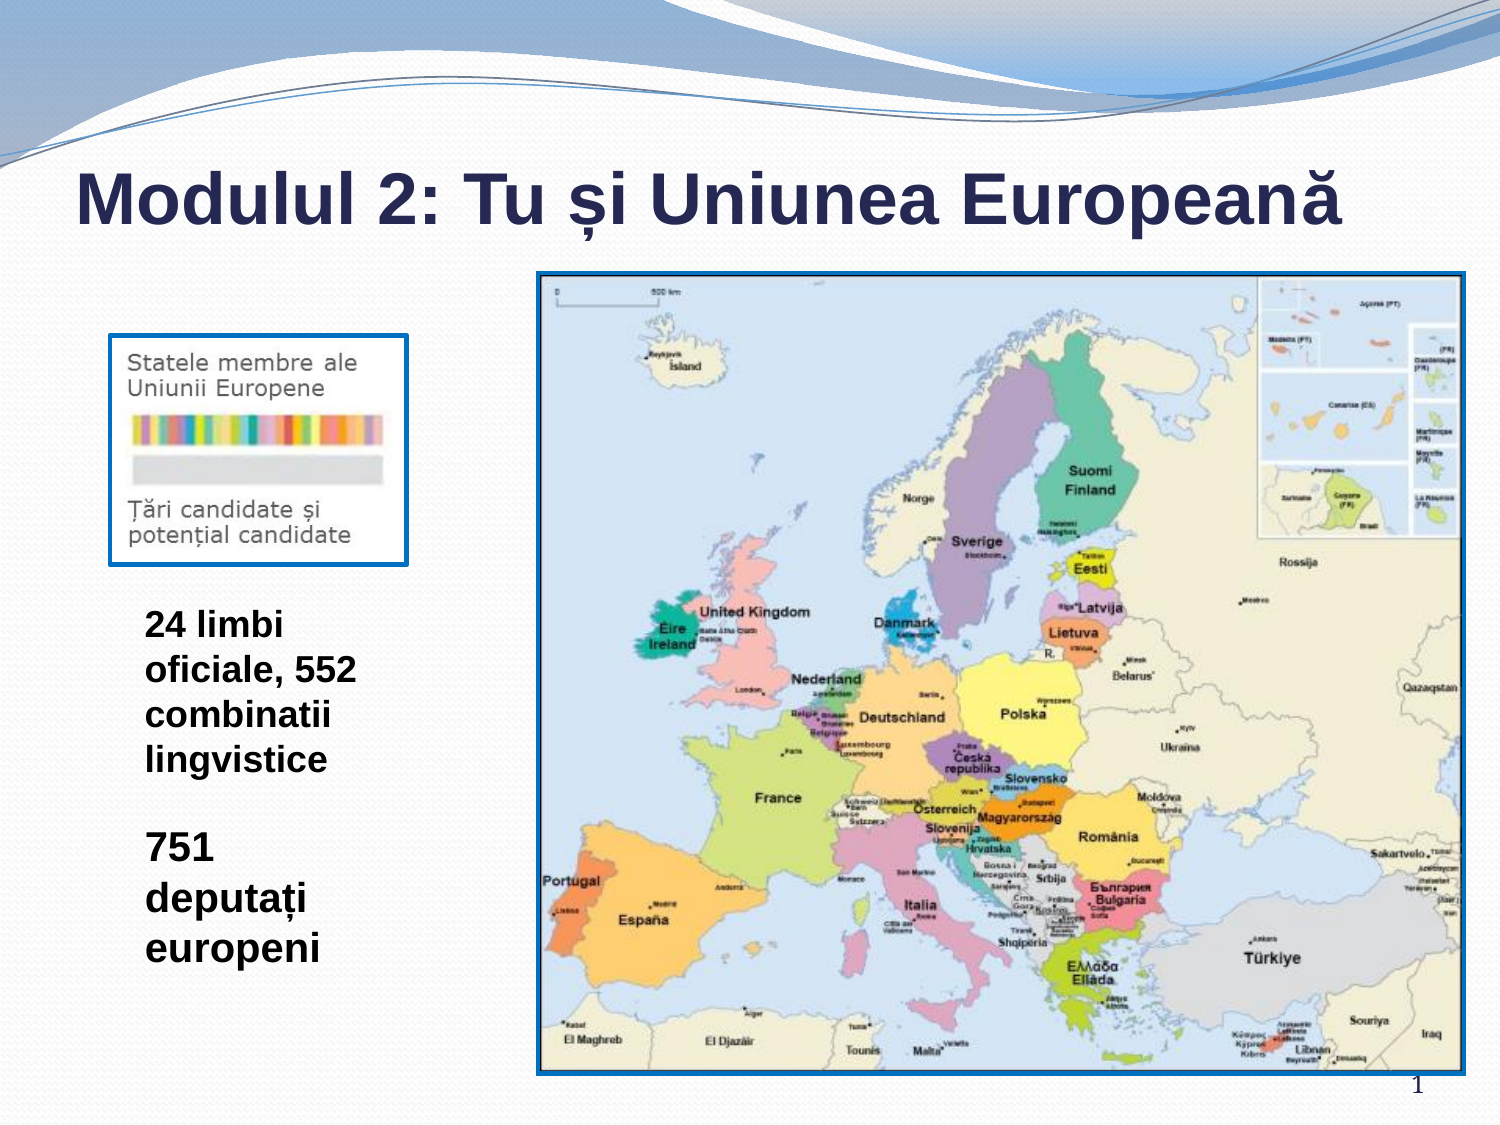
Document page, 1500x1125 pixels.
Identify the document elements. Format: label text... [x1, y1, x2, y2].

picture [539, 274, 1462, 1072]
text_box 24 limbi oficiale, 552 combinatii lingvistice [129, 592, 423, 788]
title Modulul 2: Tu și Uniunea Europeană [75, 115, 1462, 268]
text_box 751 deputați europeni [130, 812, 387, 978]
slide_number 1 [1299, 1085, 1425, 1103]
picture [111, 337, 405, 563]
